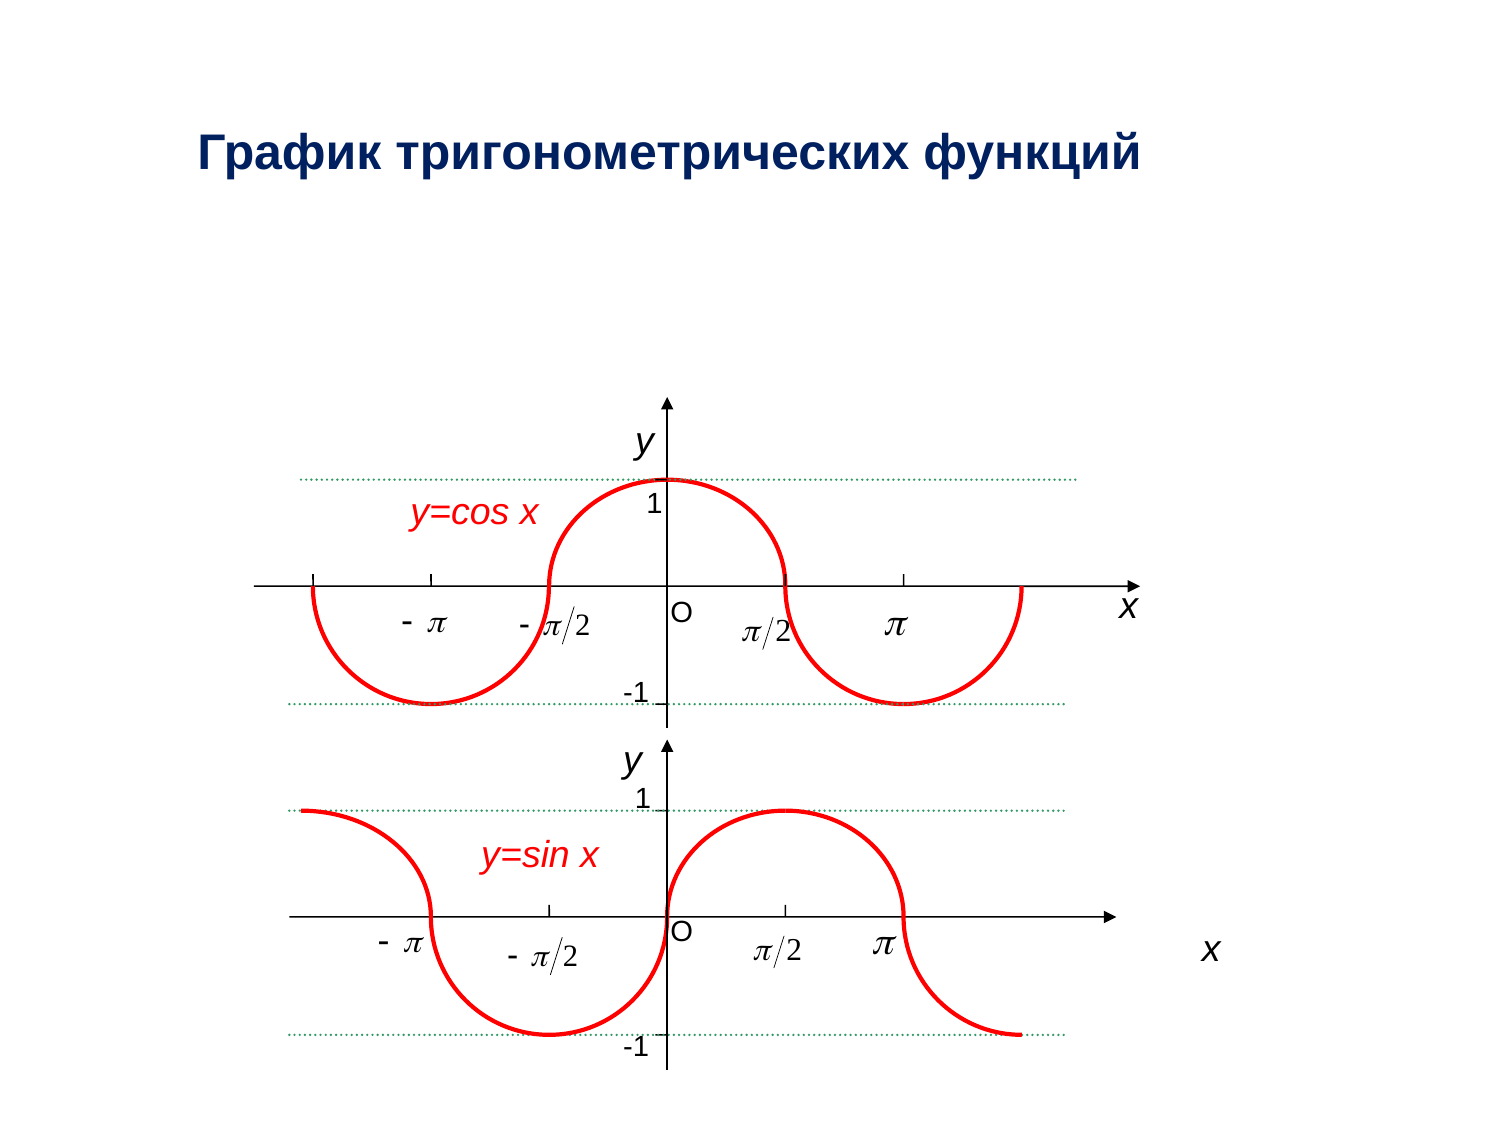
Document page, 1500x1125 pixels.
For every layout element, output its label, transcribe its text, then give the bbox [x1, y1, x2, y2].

text_box [312, 586, 432, 705]
text_box -1 [608, 1011, 668, 1072]
text_box [904, 586, 1022, 705]
text_box y=sin x [466, 822, 625, 883]
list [879, 609, 916, 646]
text_box х [1187, 916, 1236, 977]
text_box О [668, 917, 709, 955]
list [738, 609, 798, 656]
text_box [549, 484, 667, 586]
text_box у [608, 727, 657, 788]
text_box [903, 916, 1022, 1035]
text_box [785, 586, 904, 705]
text_box [430, 916, 550, 1035]
text_box О [655, 904, 667, 916]
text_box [501, 928, 585, 982]
text_box О [662, 934, 667, 955]
text_box 1 [620, 763, 667, 824]
text_box [668, 810, 785, 917]
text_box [867, 928, 904, 964]
text_box График тригонометрических функций [182, 112, 1157, 188]
text_box у [620, 408, 669, 469]
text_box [395, 609, 455, 642]
text_box [785, 810, 904, 917]
text_box х [1104, 574, 1154, 634]
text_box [749, 928, 808, 974]
text_box 1 [631, 468, 684, 528]
text_box 1 [668, 763, 672, 824]
text_box y=соs x [395, 479, 565, 540]
text_box О [655, 586, 709, 636]
text_box [1022, 910, 1117, 924]
text_box [432, 586, 549, 705]
text_box [667, 480, 785, 586]
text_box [513, 597, 597, 651]
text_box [371, 929, 432, 962]
text_box [661, 739, 674, 1071]
text_box [301, 810, 431, 917]
text_box [550, 916, 667, 1035]
text_box [661, 397, 674, 410]
text_box -1 [608, 657, 668, 717]
